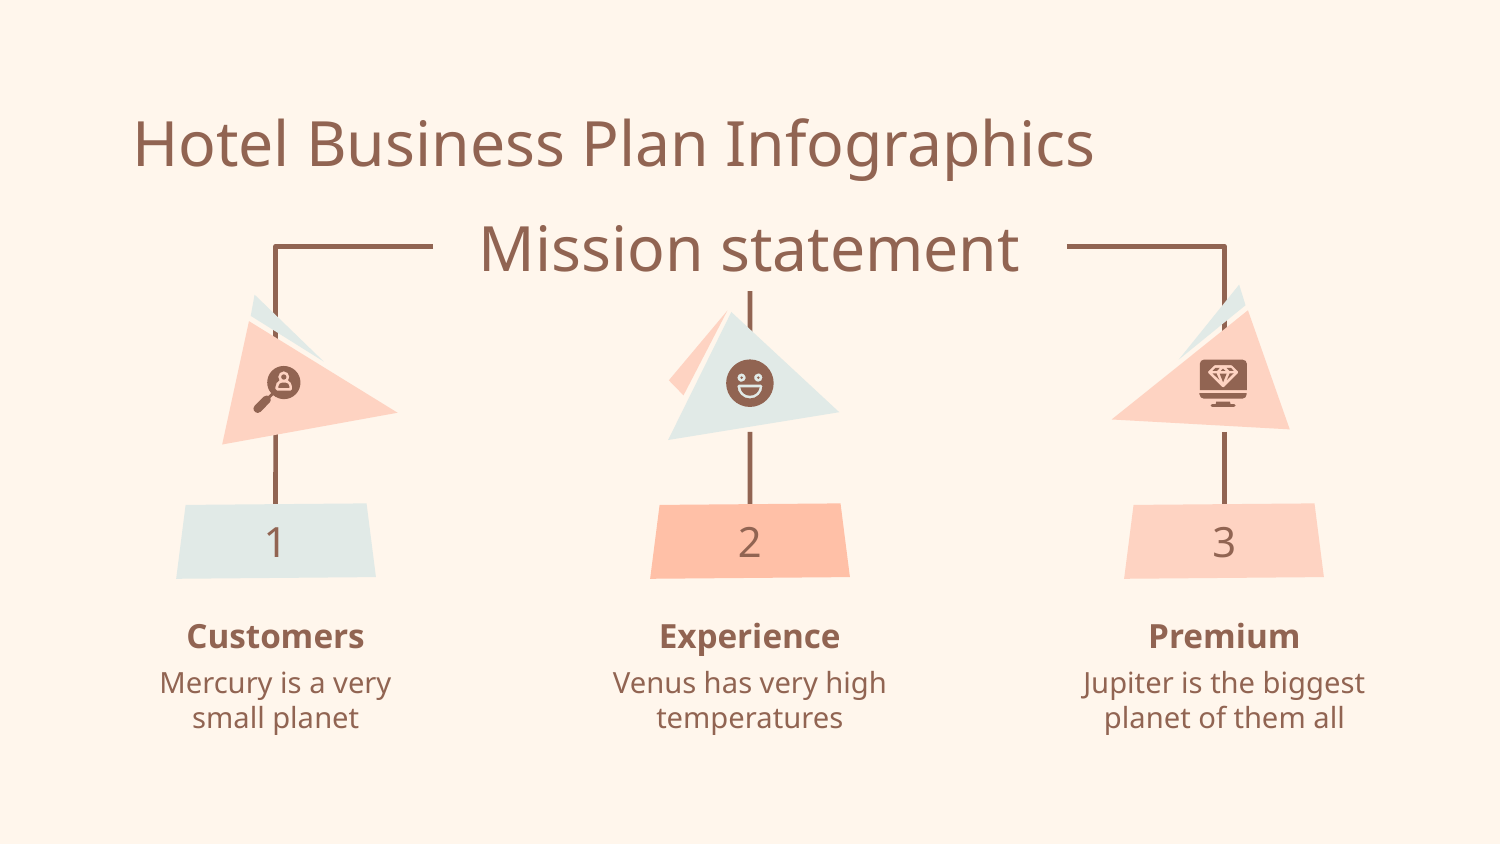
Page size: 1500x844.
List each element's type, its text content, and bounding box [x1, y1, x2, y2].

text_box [1199, 359, 1248, 408]
title Hotel Business Plan Infographics [116, 88, 1383, 183]
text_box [1066, 503, 1383, 741]
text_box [1066, 245, 1225, 348]
text_box Mission statement [433, 201, 1067, 292]
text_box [117, 503, 434, 741]
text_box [725, 359, 774, 408]
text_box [251, 365, 301, 414]
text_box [667, 310, 840, 441]
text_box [592, 503, 908, 741]
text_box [1116, 282, 1296, 427]
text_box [275, 245, 434, 348]
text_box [206, 287, 386, 433]
